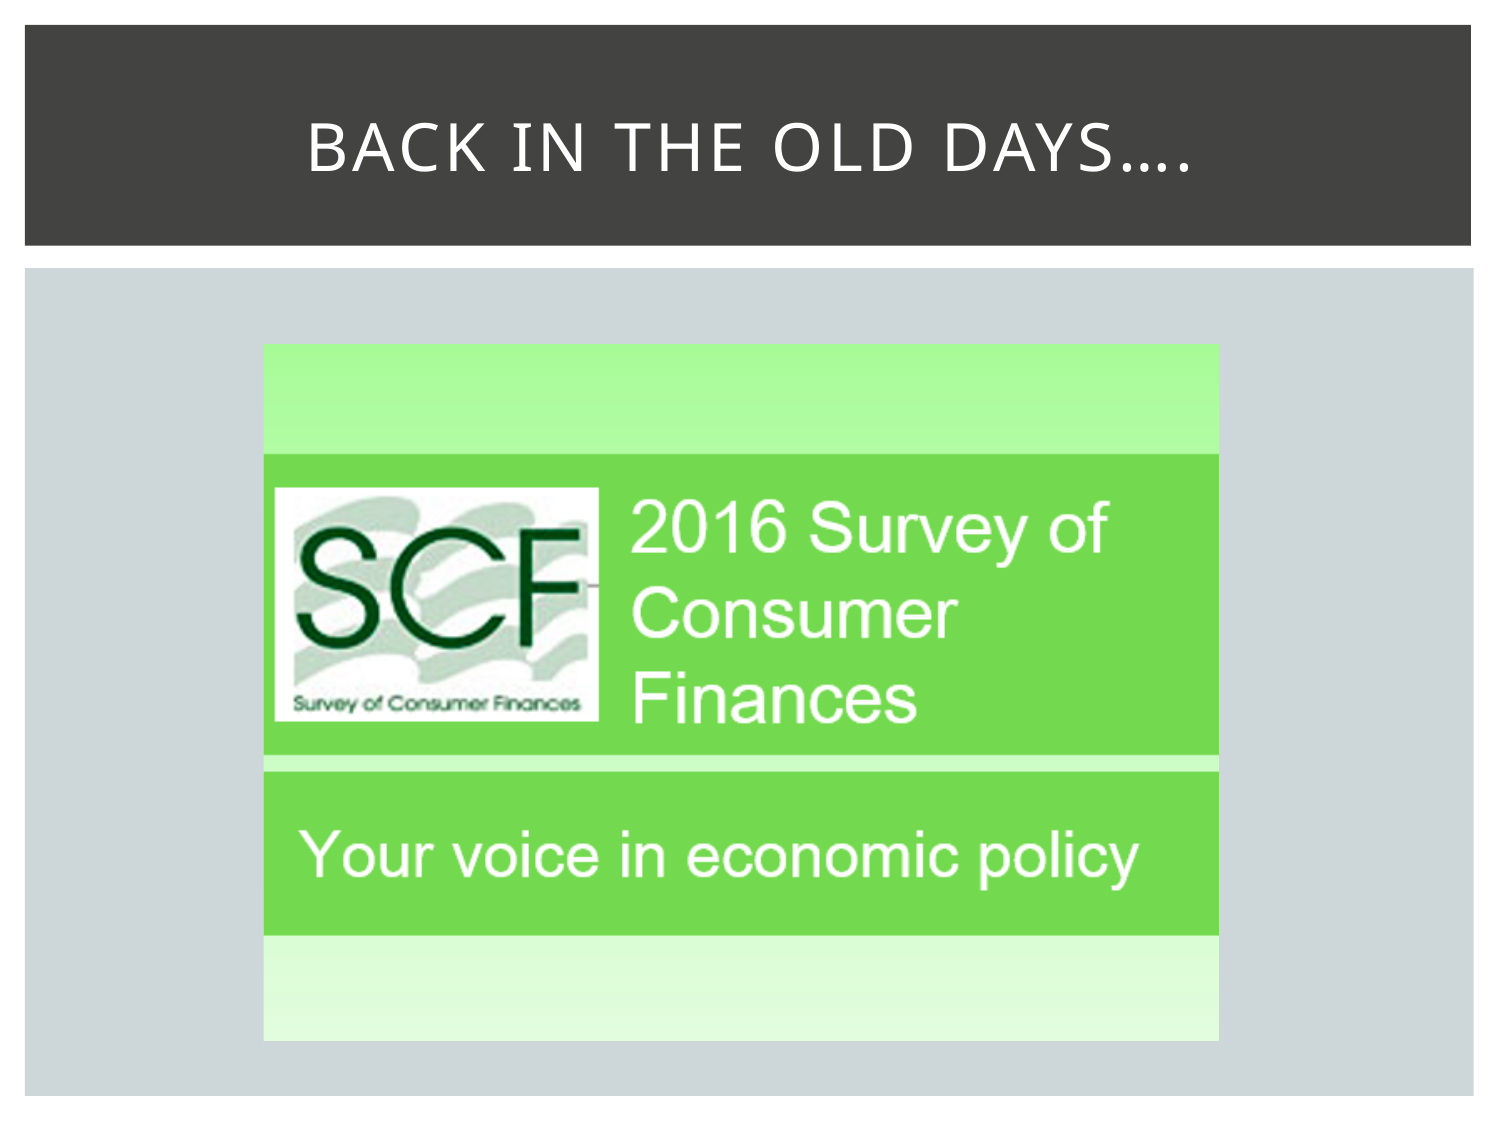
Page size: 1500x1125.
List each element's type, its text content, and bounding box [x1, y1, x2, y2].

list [263, 317, 1500, 1042]
title Back in the Old Days…. [62, 58, 1438, 232]
